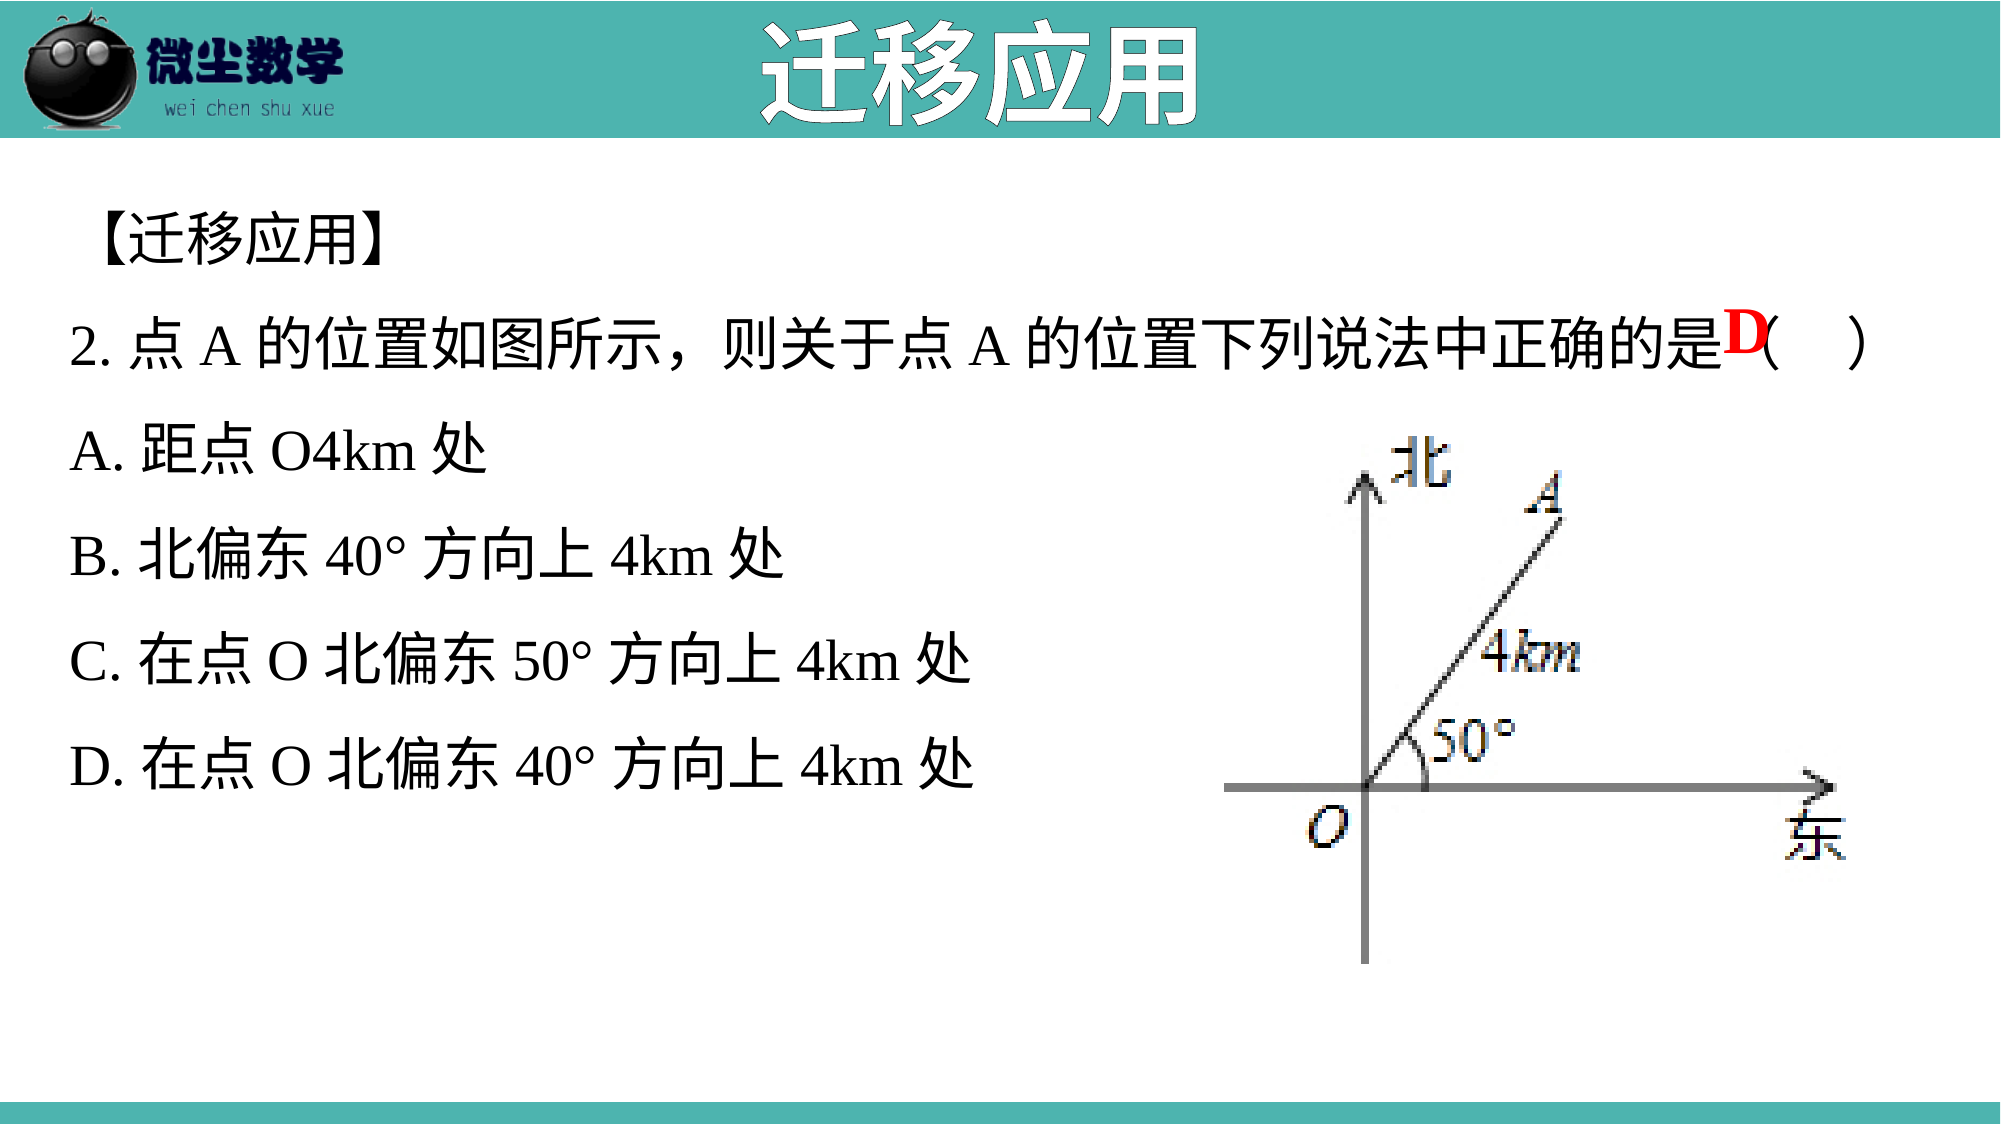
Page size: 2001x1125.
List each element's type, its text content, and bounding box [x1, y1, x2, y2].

picture [0, 1, 2001, 1124]
text_box D [1709, 279, 1788, 374]
text_box 迁移应用 [742, 0, 1223, 146]
text_box 【迁移应用】 2.点A的位置如图所示，则关于点A的位置下列说法中正确的是（ ） A.距点O4km处 B.北偏东40°方向上4km处 C.在点O北偏东50°方向上4km处 D.在点O北偏东40°方向上4km处 [54, 159, 1993, 804]
